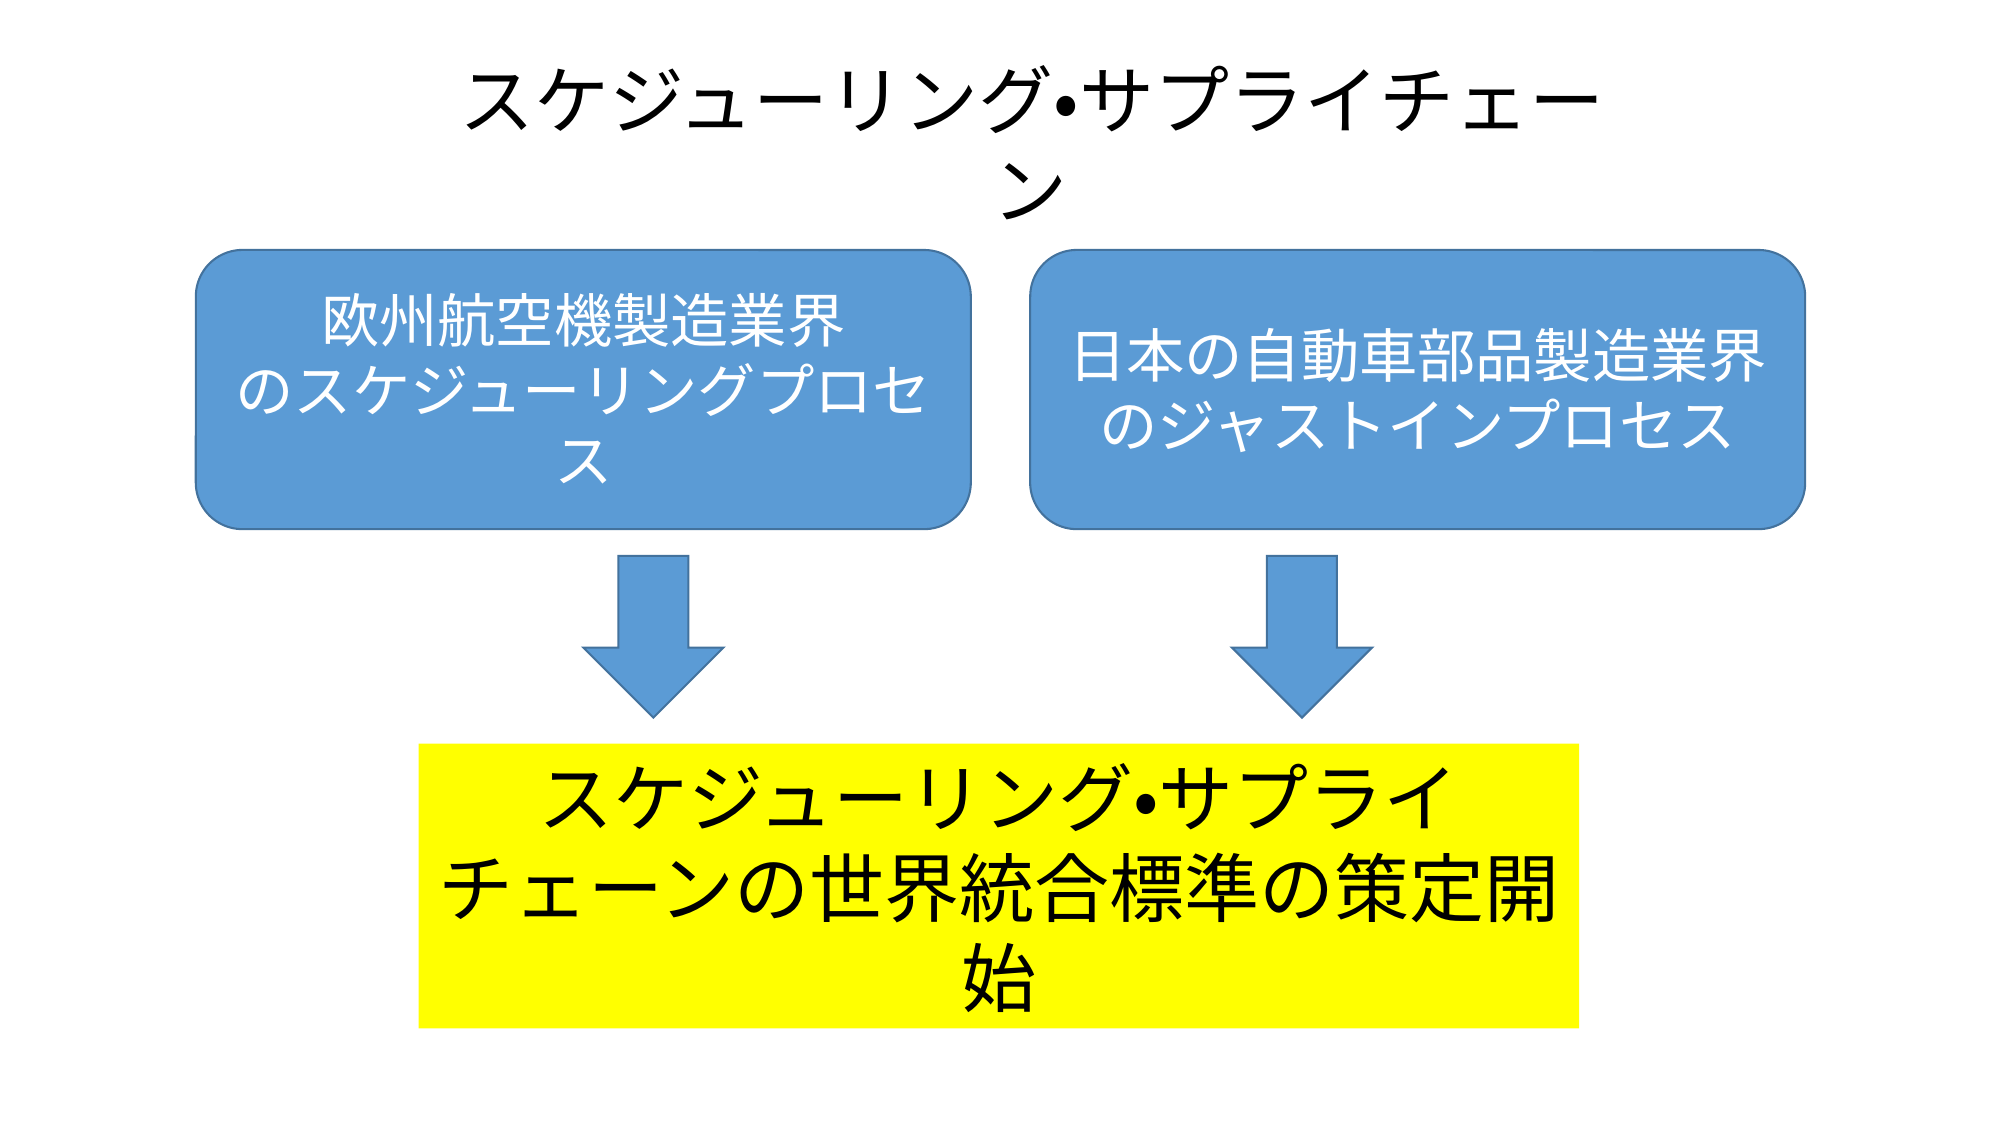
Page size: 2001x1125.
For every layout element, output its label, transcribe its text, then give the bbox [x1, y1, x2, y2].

text_box 欧州航空機製造業界 のスケジューリングプロセス [194, 248, 972, 531]
text_box [1229, 554, 1375, 720]
text_box [580, 554, 726, 720]
text_box スケジューリング・サプライチェーン [443, 45, 1617, 241]
text_box スケジューリング・サプライチェーンの世界統合標準の策定開始 [418, 743, 1580, 1029]
text_box 日本の自動車部品製造業界 のジャストインプロセス [1029, 248, 1807, 531]
